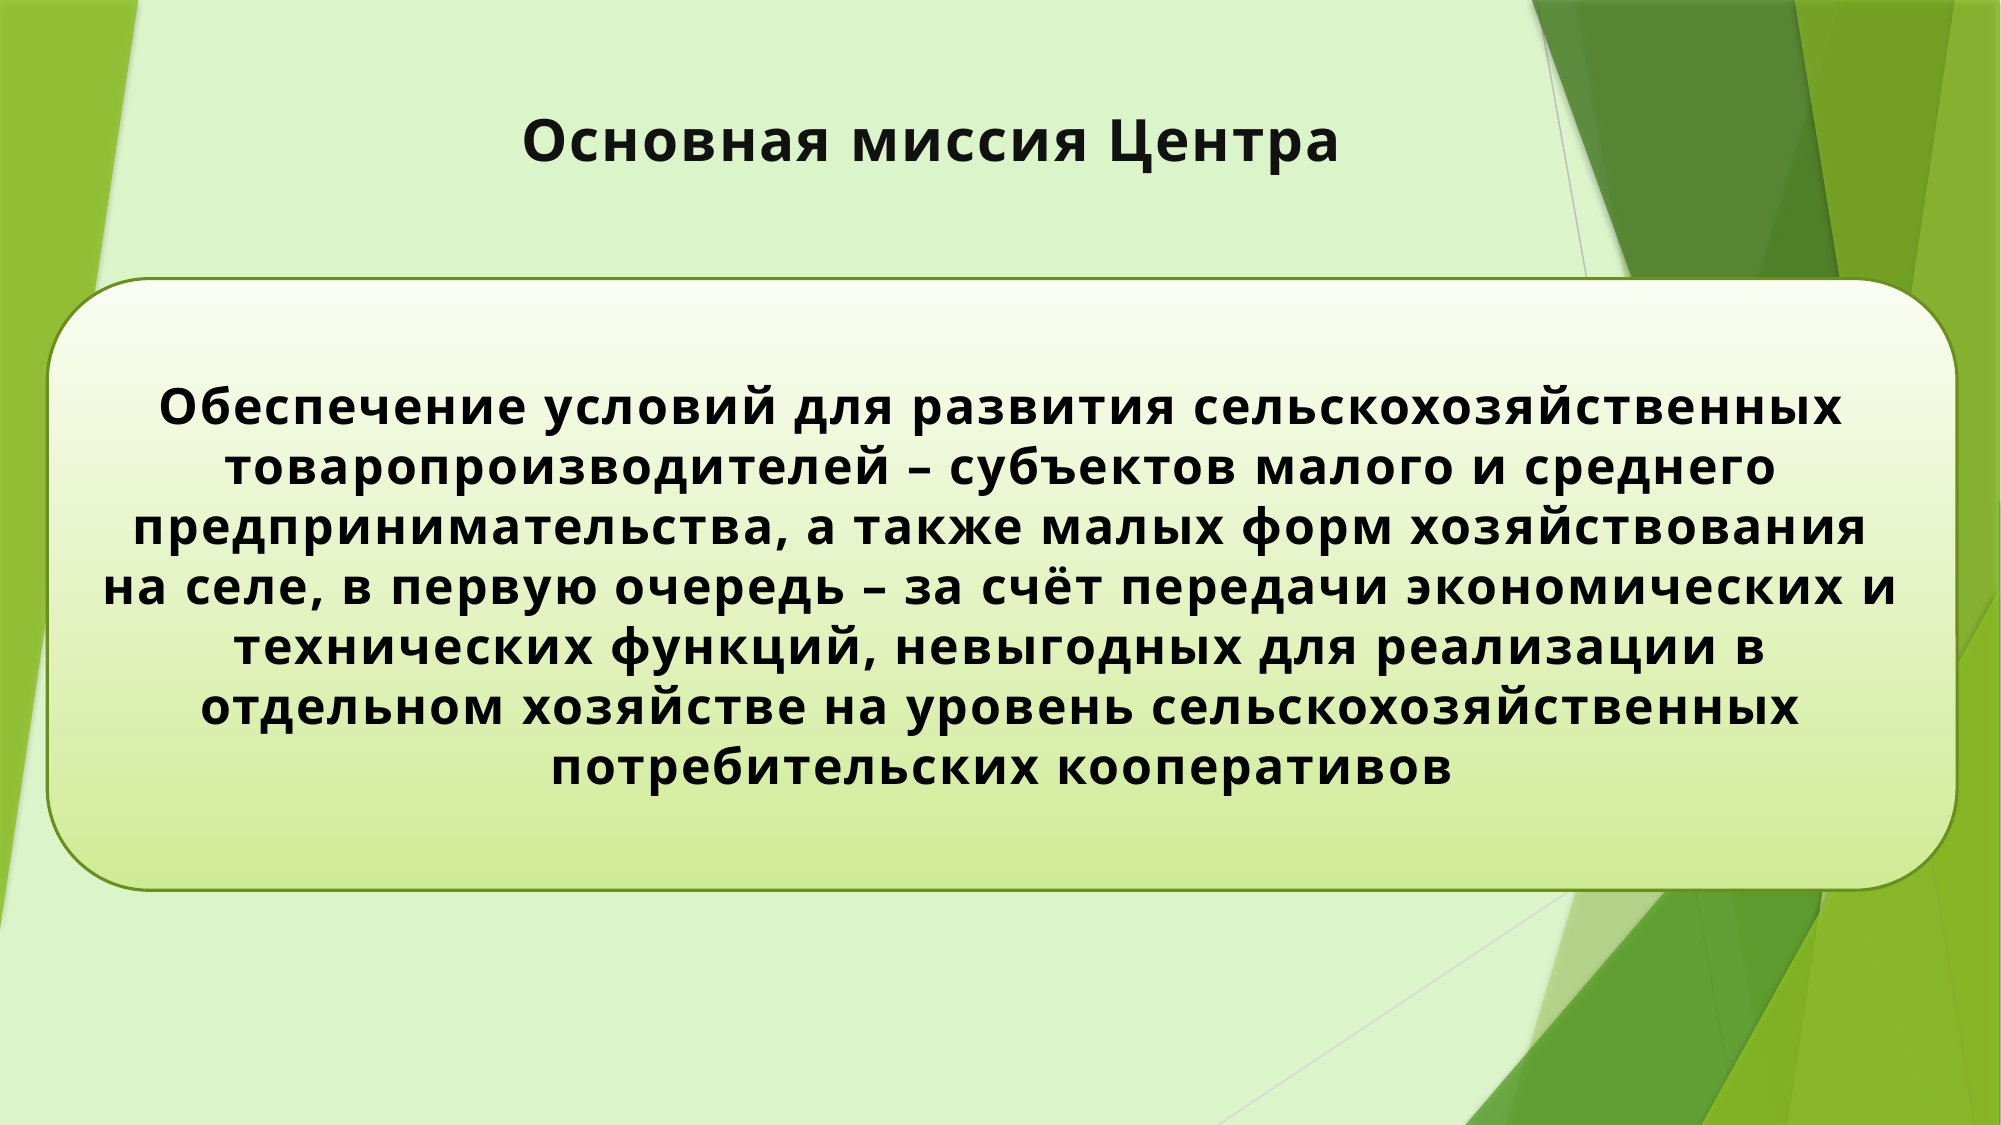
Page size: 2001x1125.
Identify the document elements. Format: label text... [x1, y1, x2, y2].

text_box Обеспечение условий для развития сельскохозяйственных товаропроизводителей – субъектов малого и среднего предпринимательства, а также малых форм хозяйствования на селе, в первую очередь – за счёт передачи экономических и технических функций, невыгодных для реализации в отдельном хозяйстве на уровень сельскохозяйственных потребительских кооперативов [45, 277, 1959, 892]
text_box Основная миссия Центра [506, 95, 1455, 181]
text_box [879, 878, 1908, 1007]
